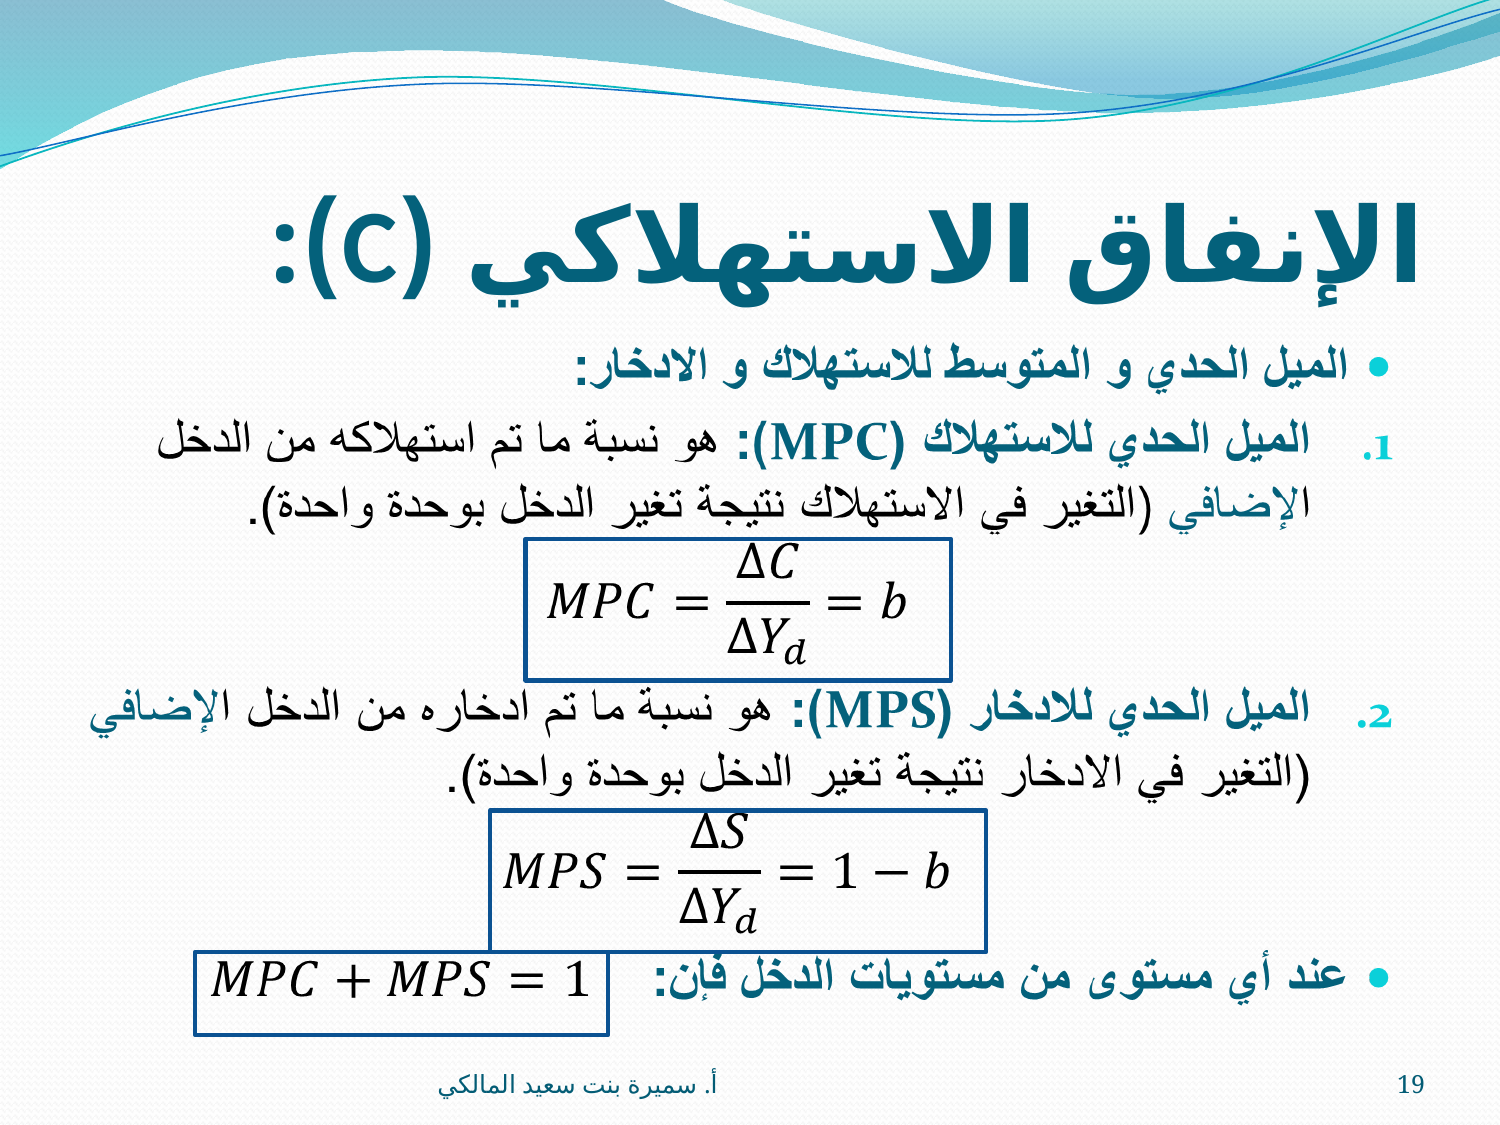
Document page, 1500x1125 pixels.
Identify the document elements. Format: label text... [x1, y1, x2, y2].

text_box [523, 537, 953, 683]
text_box [193, 950, 610, 1037]
slide_number 19 [1299, 1042, 1425, 1103]
title الإنفاق الاستهلاكي (C): [75, 115, 1425, 303]
list [41, 317, 1425, 1038]
footer أ. سميرة بنت سعيد المالكي [437, 1042, 988, 1103]
text_box [488, 808, 988, 954]
